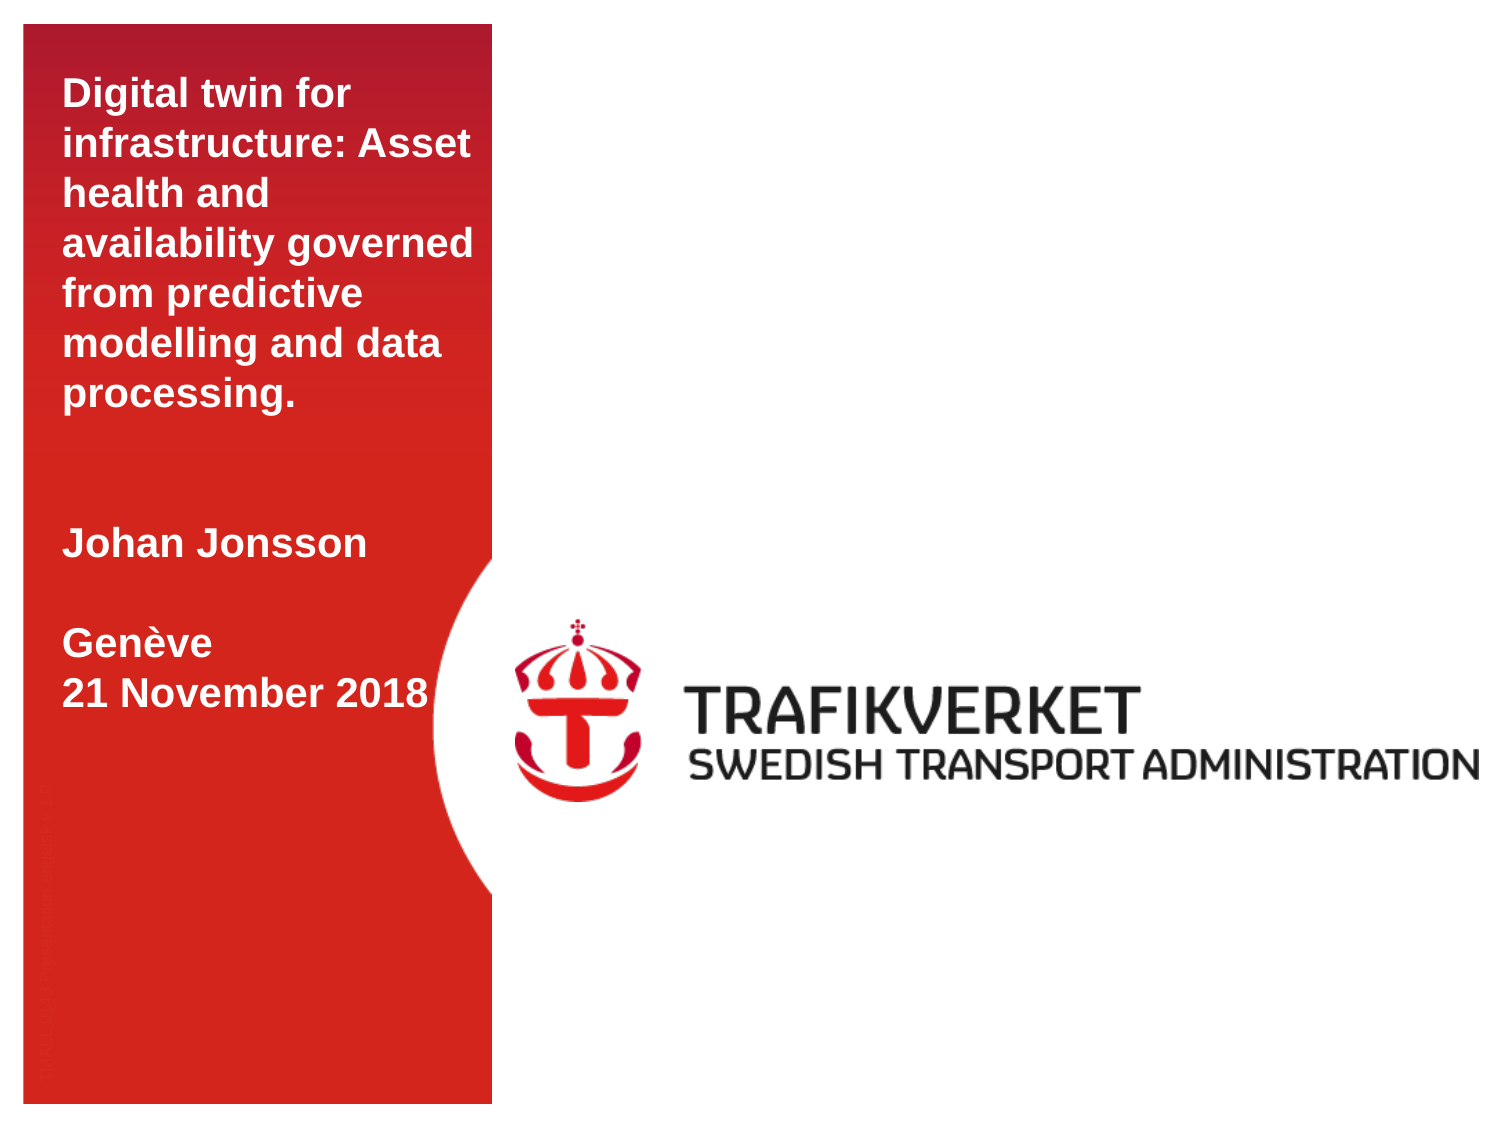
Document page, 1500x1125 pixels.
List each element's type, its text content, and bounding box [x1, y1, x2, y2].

picture [23, 24, 492, 1104]
picture [515, 619, 1479, 802]
title Digital twin for infrastructure: Asset health and availability governed from predictive modelling and data processing. Johan Jonsson Genève 21 November 2018 [46, 58, 506, 506]
